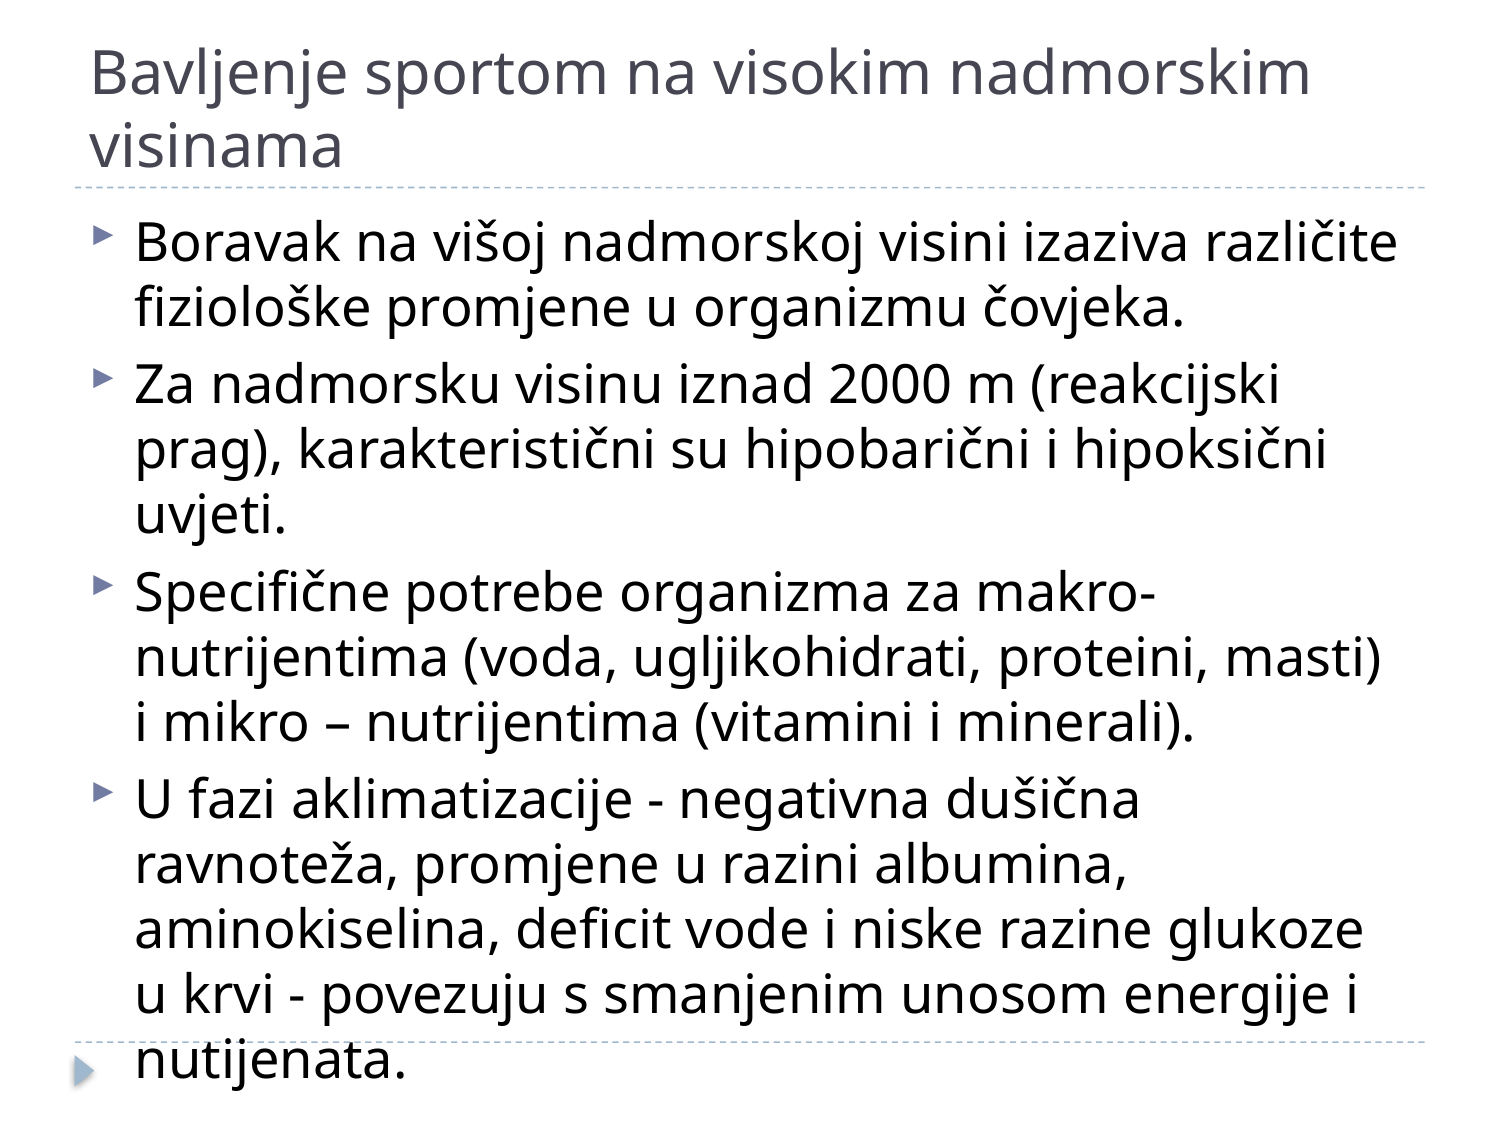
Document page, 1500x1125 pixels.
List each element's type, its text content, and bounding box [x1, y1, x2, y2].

list Boravak na višoj nadmorskoj visini izaziva različite fiziološke promjene u organizmu čovjeka. Za nadmorsku visinu iznad 2000 m (reakcijski prag), karakteristični su hipobarični i hipoksični uvjeti. Specifične potrebe organizma za makro-nutrijentima (voda, ugljikohidrati, proteini, masti) i mikro – nutrijentima (vitamini i minerali). U fazi aklimatizacije - negativna dušična ravnoteža, promjene u razini albumina, aminokiselina, deficit vode i niske razine glukoze u krvi - povezuju s smanjenim unosom energije i nutijenata. [75, 200, 1425, 1010]
title Bavljenje sportom na visokim nadmorskim visinama [75, 24, 1425, 188]
